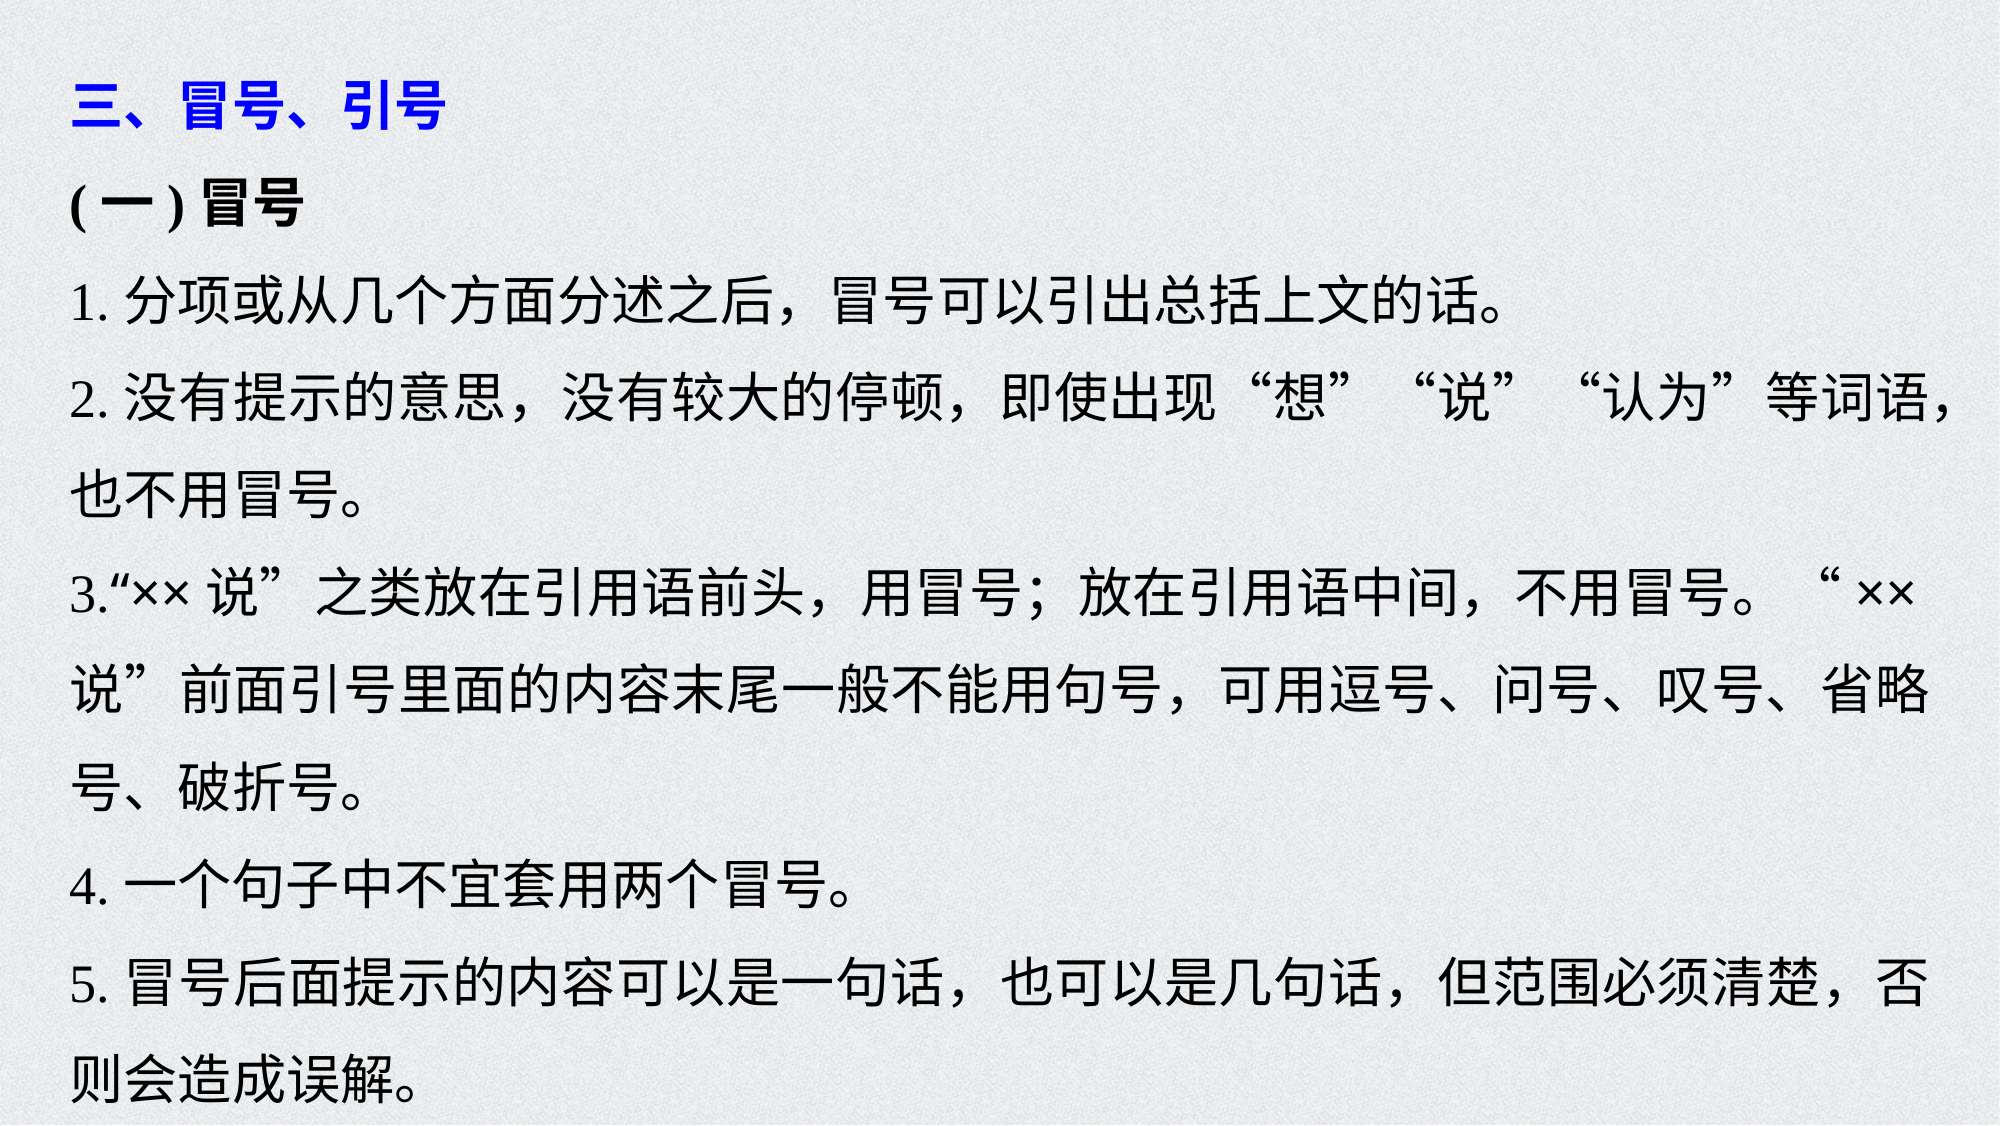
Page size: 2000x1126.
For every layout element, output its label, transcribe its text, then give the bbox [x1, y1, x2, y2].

text_box 三、冒号、引号 (一)冒号 1.分项或从几个方面分述之后，冒号可以引出总括上文的话。 2.没有提示的意思，没有较大的停顿，即使出现“想”“说”“认为”等词语，也不用冒号。 3.“××说”之类放在引用语前头，用冒号；放在引用语中间，不用冒号。“××说”前面引号里面的内容末尾一般不能用句号，可用逗号、问号、叹号、省略号、破折号。 4.一个句子中不宜套用两个冒号。 5.冒号后面提示的内容可以是一句话，也可以是几句话，但范围必须清楚，否则会造成误解。 [54, 31, 1945, 1118]
picture [0, 0, 2000, 1125]
